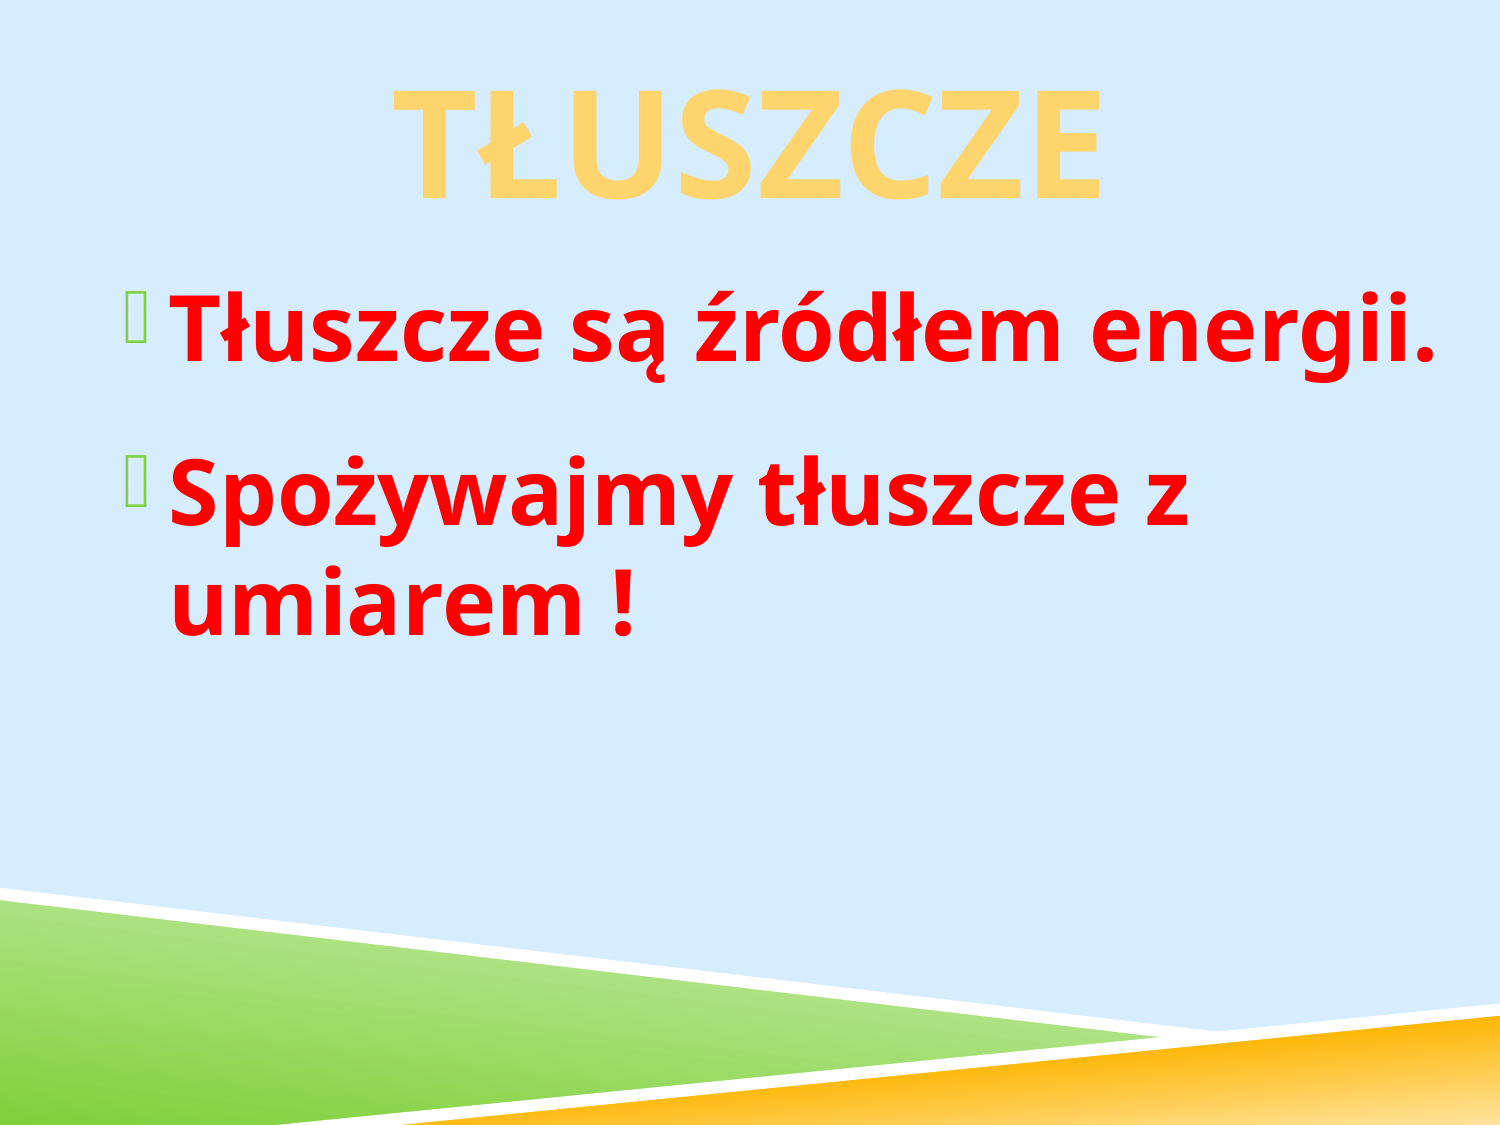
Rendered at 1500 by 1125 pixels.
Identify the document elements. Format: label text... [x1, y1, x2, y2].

title tłuszcze [112, 45, 1388, 233]
list Tłuszcze są źródłem energii. Spożywajmy tłuszcze z umiarem ! [112, 262, 1460, 876]
